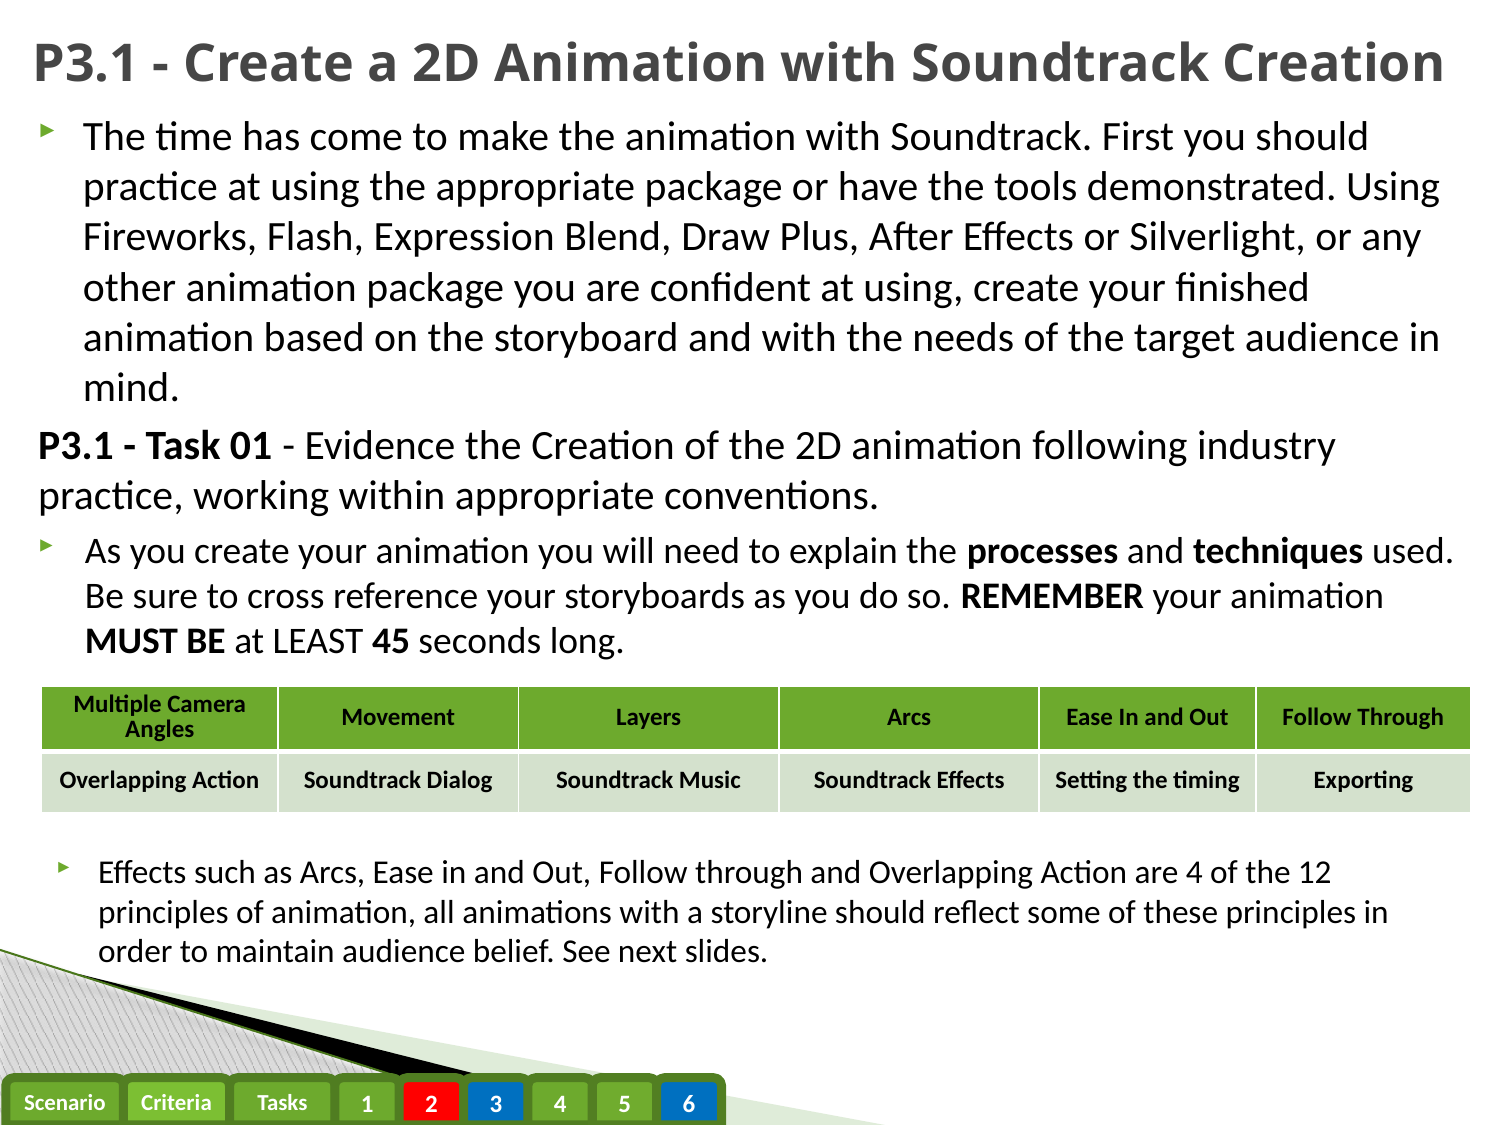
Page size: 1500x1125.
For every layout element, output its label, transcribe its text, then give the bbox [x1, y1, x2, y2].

table_header Layers [519, 687, 778, 749]
table_header Arcs [780, 687, 1038, 749]
table_cell Overlapping Action [42, 754, 277, 812]
table_header Movement [279, 687, 518, 749]
table_cell Setting the timing [1040, 754, 1255, 812]
table_cell Soundtrack Effects [780, 754, 1038, 812]
table_cell Soundtrack Music [519, 754, 778, 812]
table_cell Soundtrack Dialog [279, 754, 518, 812]
list The time has come to make the animation with Soundtrack. First you should practice at using the appropriate package or have the tools demonstrated. Using Fireworks, Flash, Expression Blend, Draw Plus, After Effects or Silverlight, or any other animation package you are confident at using, create your finished animation based on the storyboard and with the needs of the target audience in mind. P3.1 - Task 01 - Evidence the Creation of the 2D animation following industry practice, working within appropriate conventions. As you create your animation you will need to explain the processes and techniques used. Be sure to cross reference your storyboards as you do so. REMEMBER your animation MUST BE at LEAST 45 seconds long. Effects such as Arcs, Ease in and Out, Follow through and Overlapping Action are 4 of the 12 principles of animation, all animations with a storyline should reflect some of these principles in order to maintain audience belief. See next slides. [23, 101, 1477, 1059]
table_header Multiple Camera Angles [42, 687, 277, 749]
table_header Follow Through [1257, 687, 1470, 749]
table_header Ease In and Out [1040, 687, 1255, 749]
table_cell Exporting [1257, 754, 1470, 812]
text_box P3.1 - Create a 2D Animation with Soundtrack Creation [17, 19, 1471, 102]
